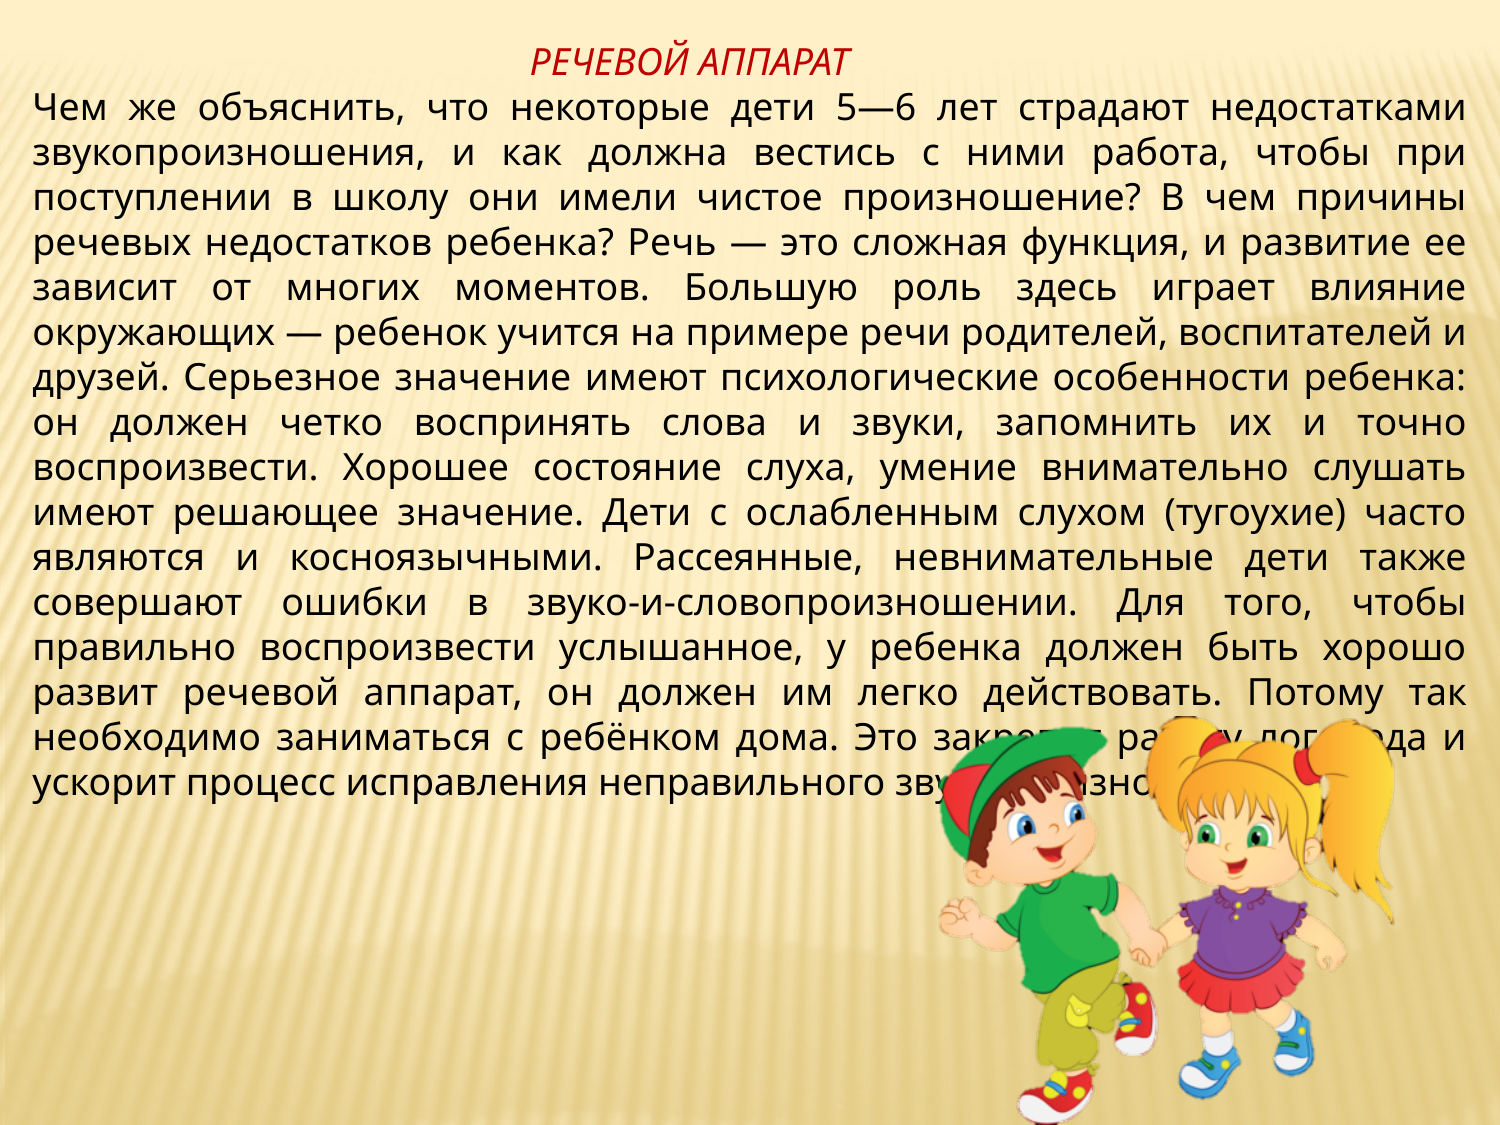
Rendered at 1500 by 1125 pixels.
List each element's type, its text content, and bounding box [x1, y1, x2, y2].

picture [938, 716, 1400, 1125]
text_box РЕЧЕВОЙ АППАРАТ Чем же объяснить, что некоторые дети 5—6 лет страдают недостатками звукопроизношения, и как должна вестись с ними работа, чтобы при поступлении в школу они имели чистое произношение? В чем причины речевых недостатков ребенка? Речь — это сложная функция, и развитие ее зависит от многих моментов. Большую роль здесь играет влияние окружающих — ребенок учится на примере речи родителей, воспитателей и друзей. Серьезное значение имеют психологические особенности ребенка: он должен четко воспринять слова и звуки, запомнить их и точно воспроизвести. Хорошее состояние слуха, умение внимательно слушать имеют решающее значение. Дети с ослабленным слухом (тугоухие) часто являются и косноязычными. Рассеянные, невнимательные дети также совершают ошибки в звуко-и-словопроизношении. Для того, чтобы правильно воспроизвести услышанное, у ребенка должен быть хорошо развит речевой аппарат, он должен им легко действовать. Потому так необходимо заниматься с ребёнком дома. Это закрепит работу логопеда и ускорит процесс исправления неправильного звукопроизношения. [17, 30, 1483, 811]
